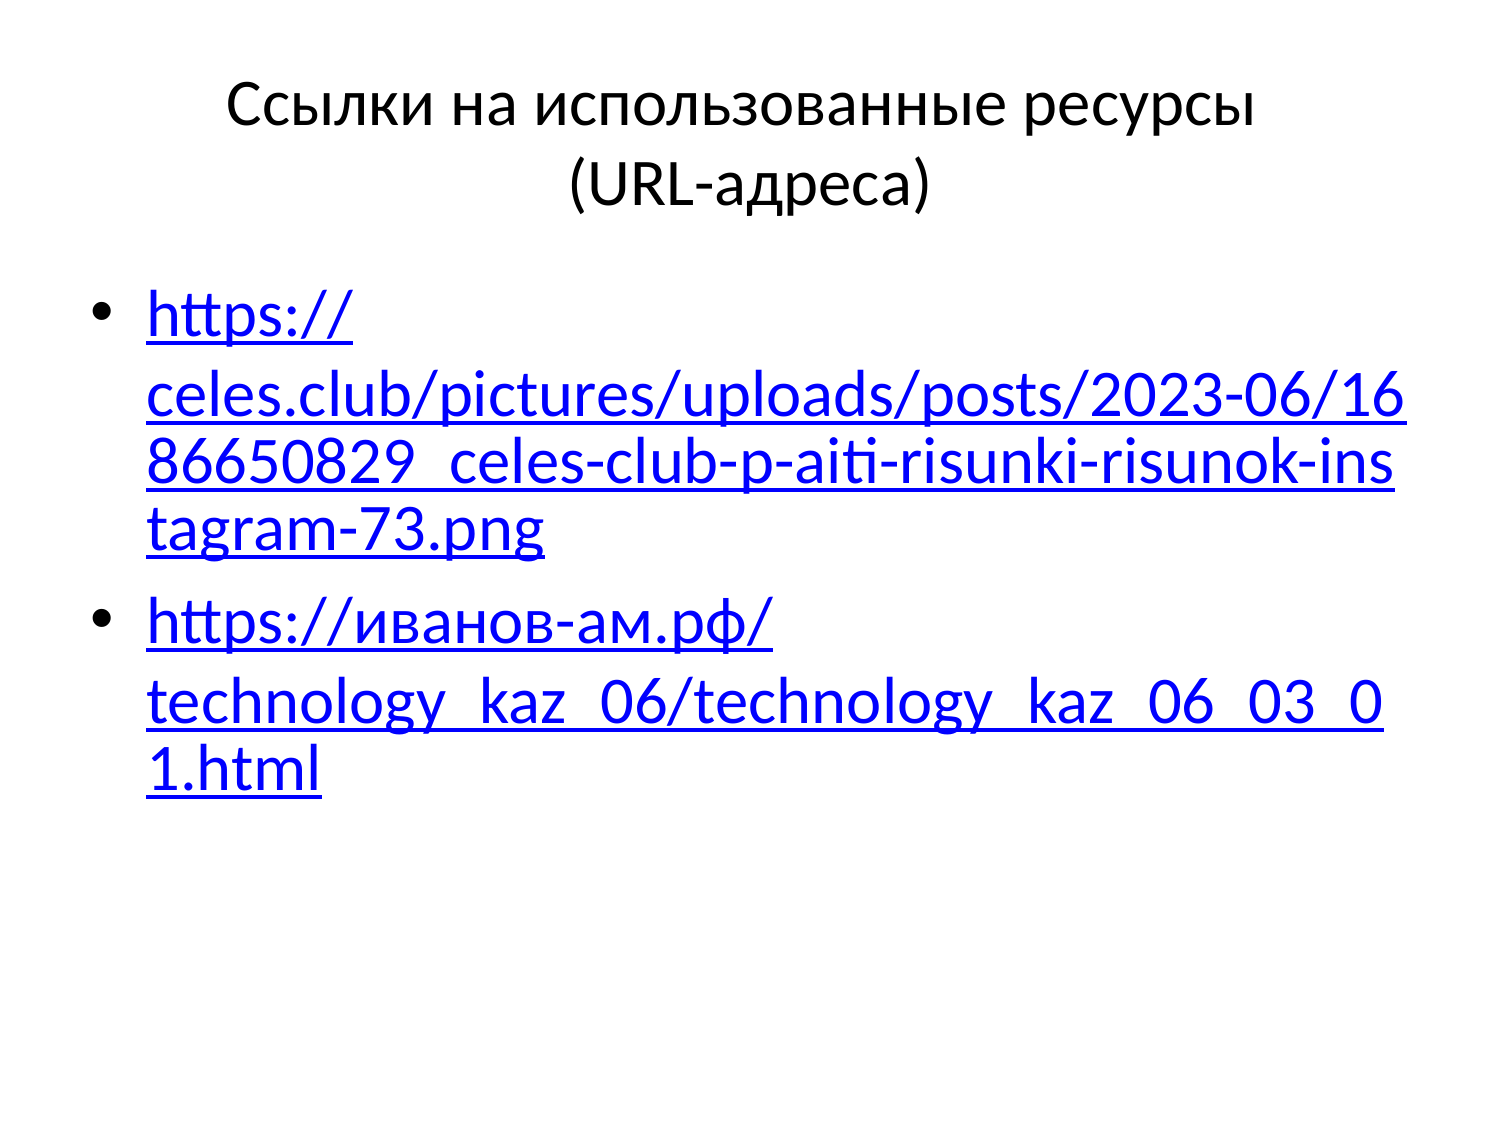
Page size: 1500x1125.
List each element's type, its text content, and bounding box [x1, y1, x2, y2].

title Ссылки на использованные ресурсы (URL-адреса) [75, 45, 1425, 233]
list https://celes.club/pictures/uploads/posts/2023-06/1686650829_celes-club-p-aiti-risunki-risunok-instagram-73.png https://иванов-ам.рф/technology_kaz_06/technology_kaz_06_03_01.html [75, 262, 1425, 1005]
